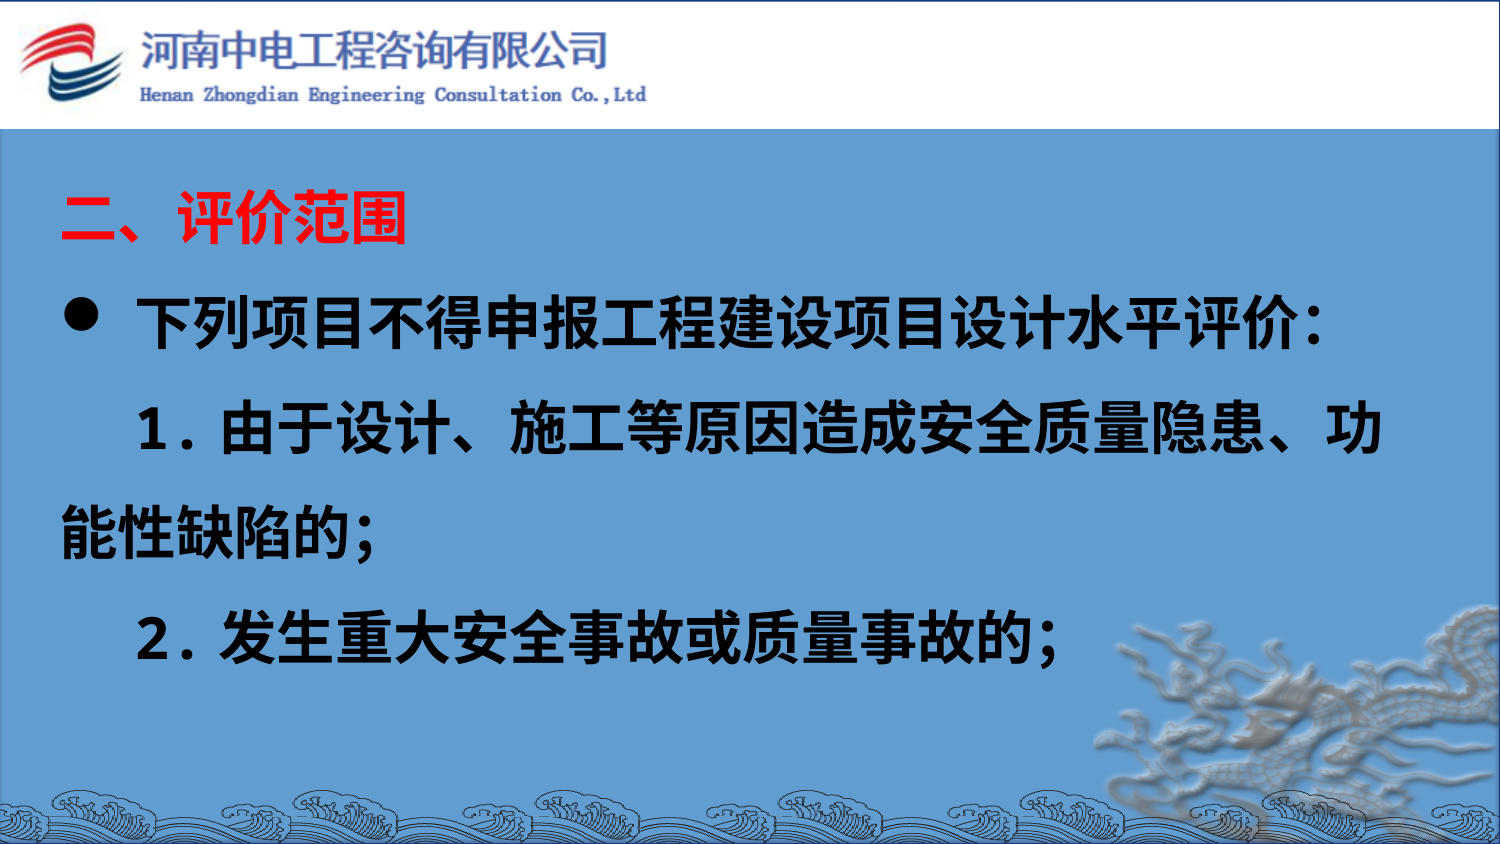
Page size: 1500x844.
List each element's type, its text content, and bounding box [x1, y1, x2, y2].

picture [0, 1, 1500, 129]
text_box 二、评价范围 下列项目不得申报工程建设项目设计水平评价： 1.由于设计、施工等原因造成安全质量隐患、功能性缺陷的； 2.发生重大安全事故或质量事故的； [44, 139, 1410, 679]
